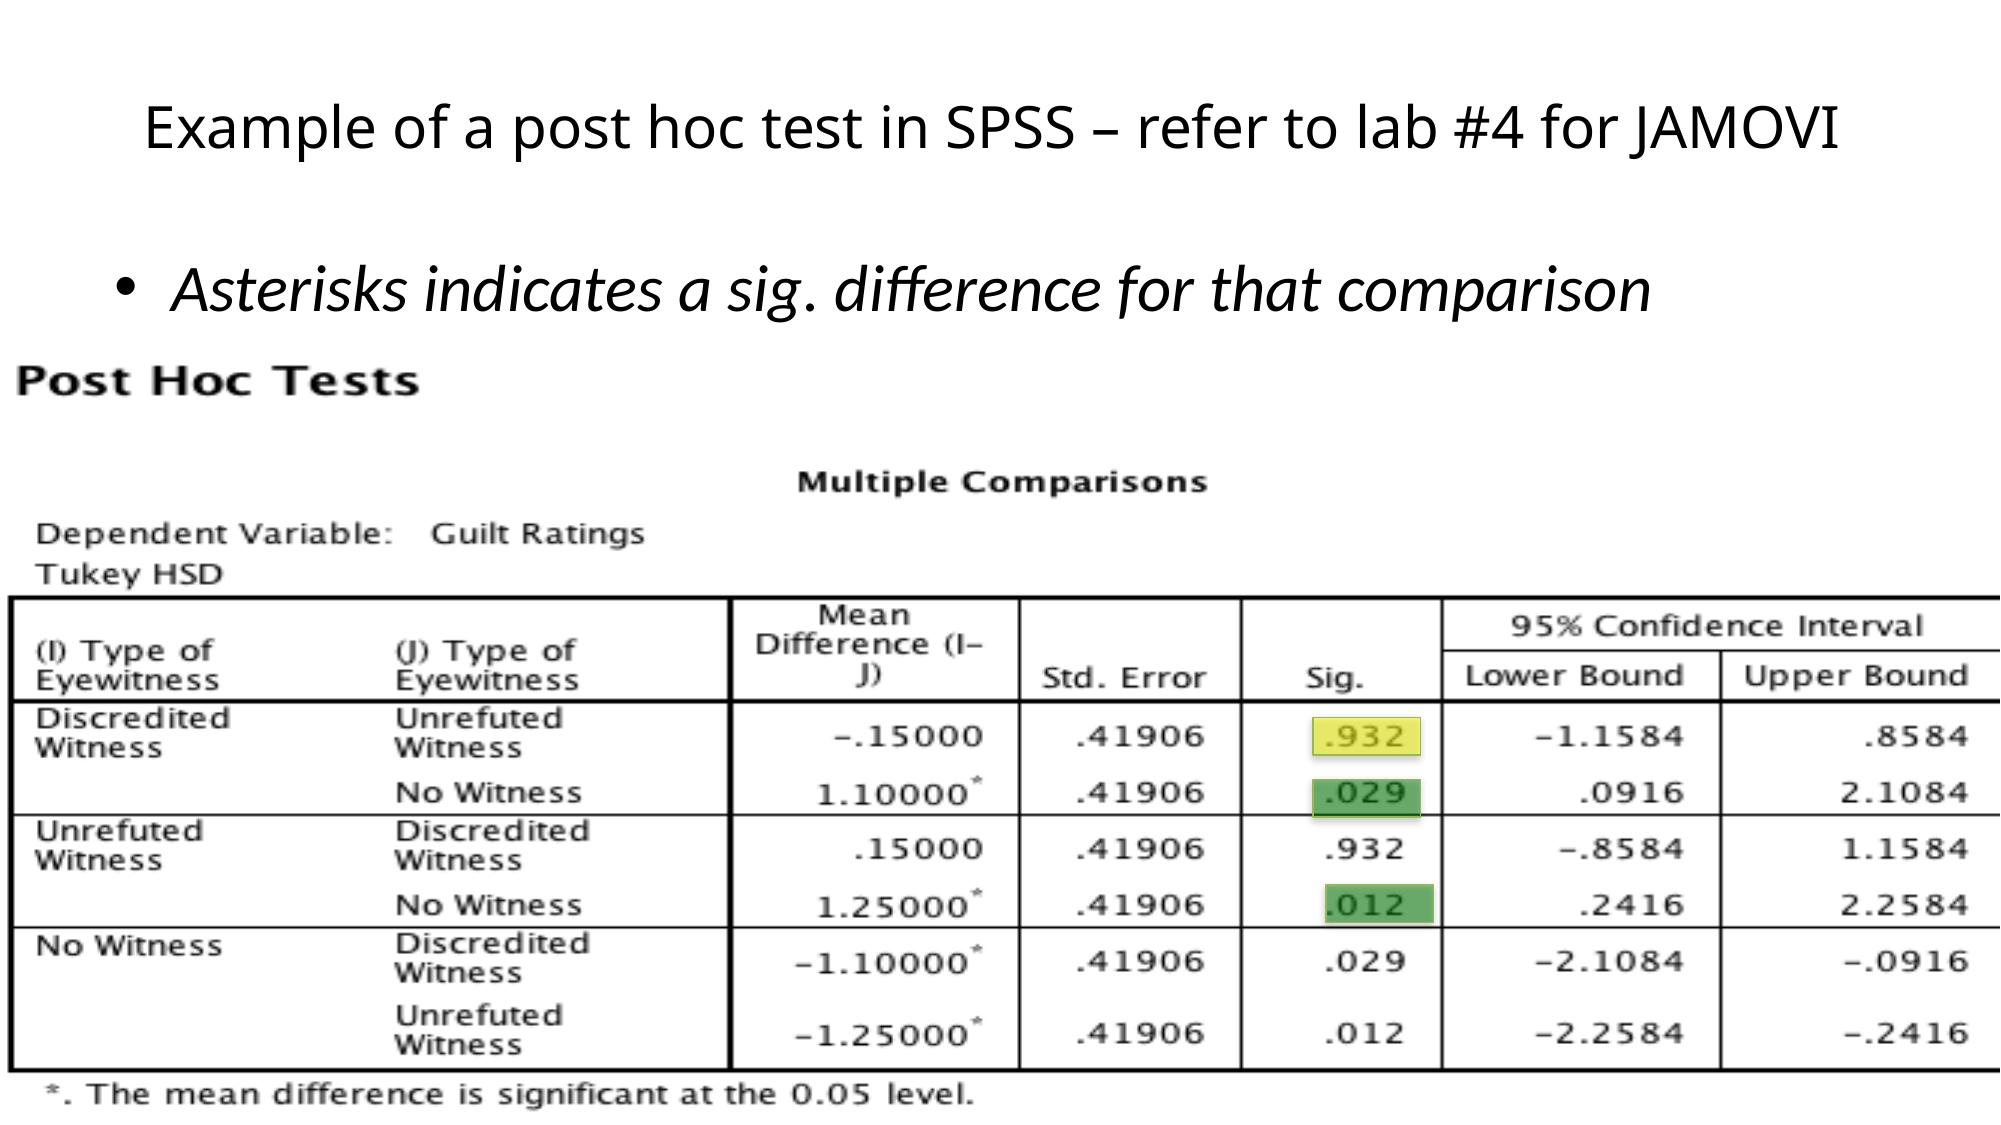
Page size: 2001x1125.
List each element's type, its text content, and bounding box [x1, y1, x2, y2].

picture [0, 353, 2000, 1125]
list Asterisks indicates a sig. difference for that comparison [99, 237, 1900, 350]
title Example of a post hoc test in SPSS – refer to lab #4 for JAMOVI [99, 68, 1900, 182]
